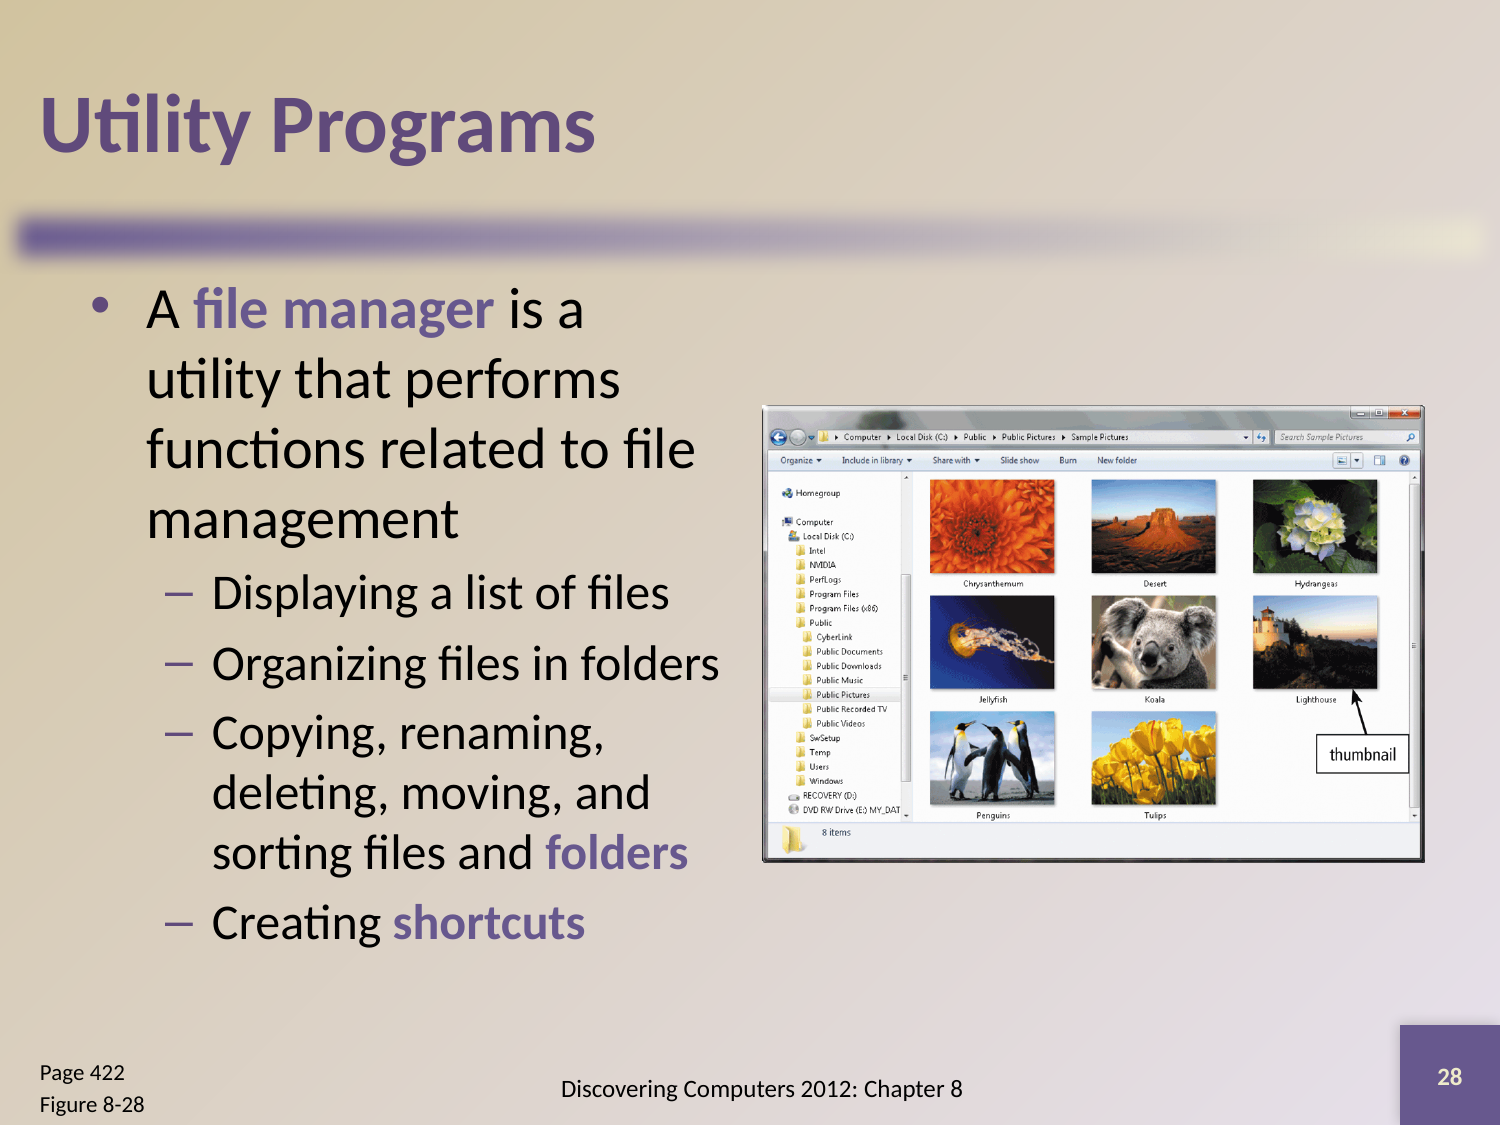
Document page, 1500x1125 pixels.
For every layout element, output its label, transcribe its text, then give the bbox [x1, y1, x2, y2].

list Page 422 Figure 8-28 [24, 1050, 300, 1125]
slide_number 28 [1400, 1025, 1500, 1125]
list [762, 405, 1426, 863]
list A file manager is a utility that performs functions related to file management Displaying a list of files Organizing files in folders Copying, renaming, deleting, moving, and sorting files and folders Creating shortcuts [75, 262, 738, 1005]
title Utility Programs [24, 24, 1475, 213]
footer Discovering Computers 2012: Chapter 8 [450, 1050, 1075, 1125]
